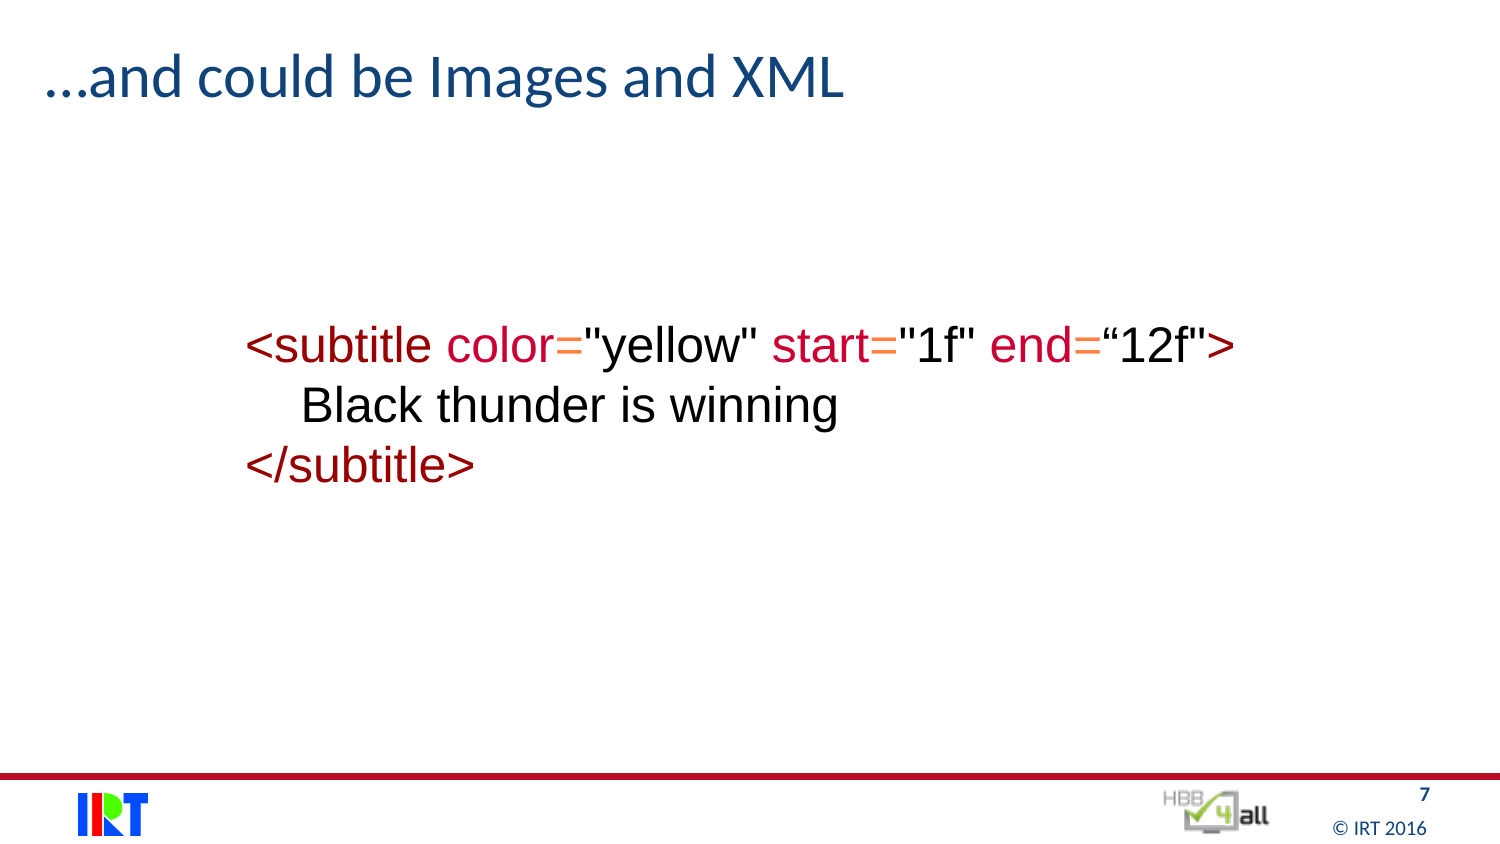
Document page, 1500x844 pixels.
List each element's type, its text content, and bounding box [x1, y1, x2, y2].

text_box <subtitle color="yellow" start="1f" end=“12f"> Black thunder is winning </subtitle> [230, 244, 1282, 560]
title …and could be Images and XML [45, 43, 1407, 161]
picture [1163, 787, 1270, 844]
picture [78, 793, 148, 836]
